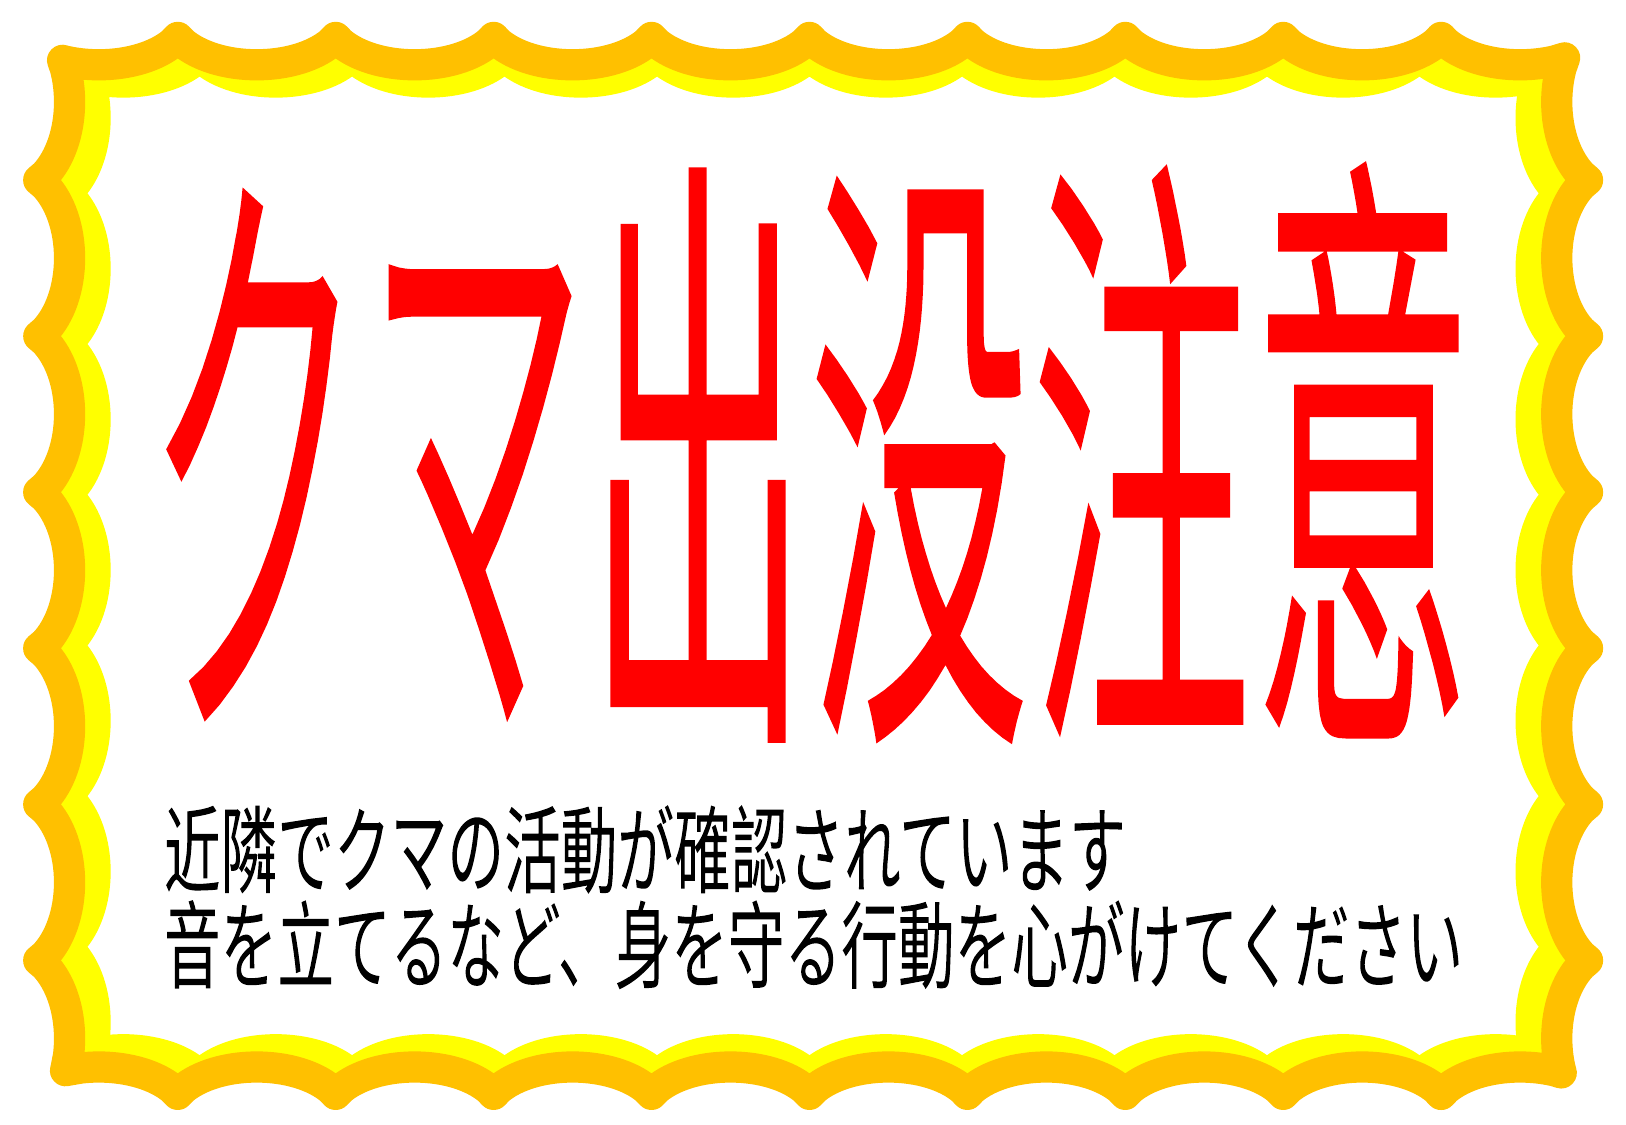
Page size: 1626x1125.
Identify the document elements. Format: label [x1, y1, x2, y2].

text_box [38, 37, 1588, 1095]
